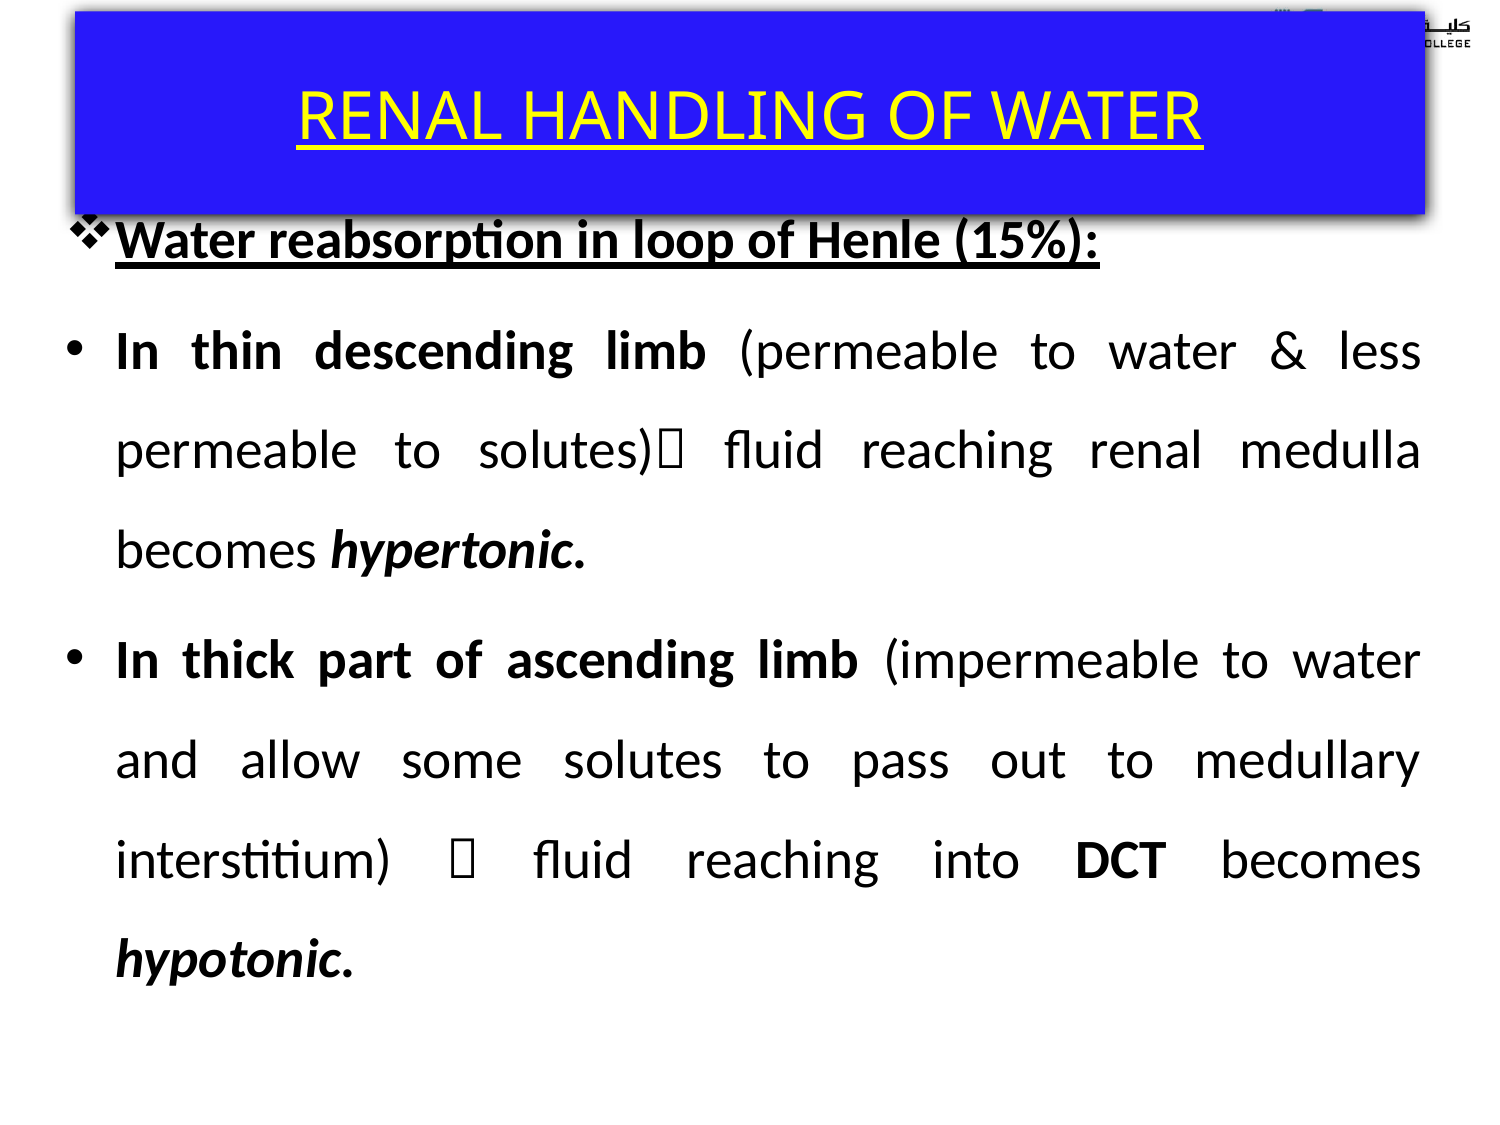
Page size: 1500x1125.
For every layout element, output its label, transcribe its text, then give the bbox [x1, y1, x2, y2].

list Water reabsorption in loop of Henle (15%): In thin descending limb (permeable to water & less permeable to solutes) fluid reaching renal medulla becomes hypertonic. In thick part of ascending limb (impermeable to water and allow some solutes to pass out to medullary interstitium)  fluid reaching into DCT becomes hypotonic. [50, 162, 1438, 1005]
picture [1262, 0, 1475, 65]
title RENAL HANDLING OF WATER [75, 11, 1425, 215]
